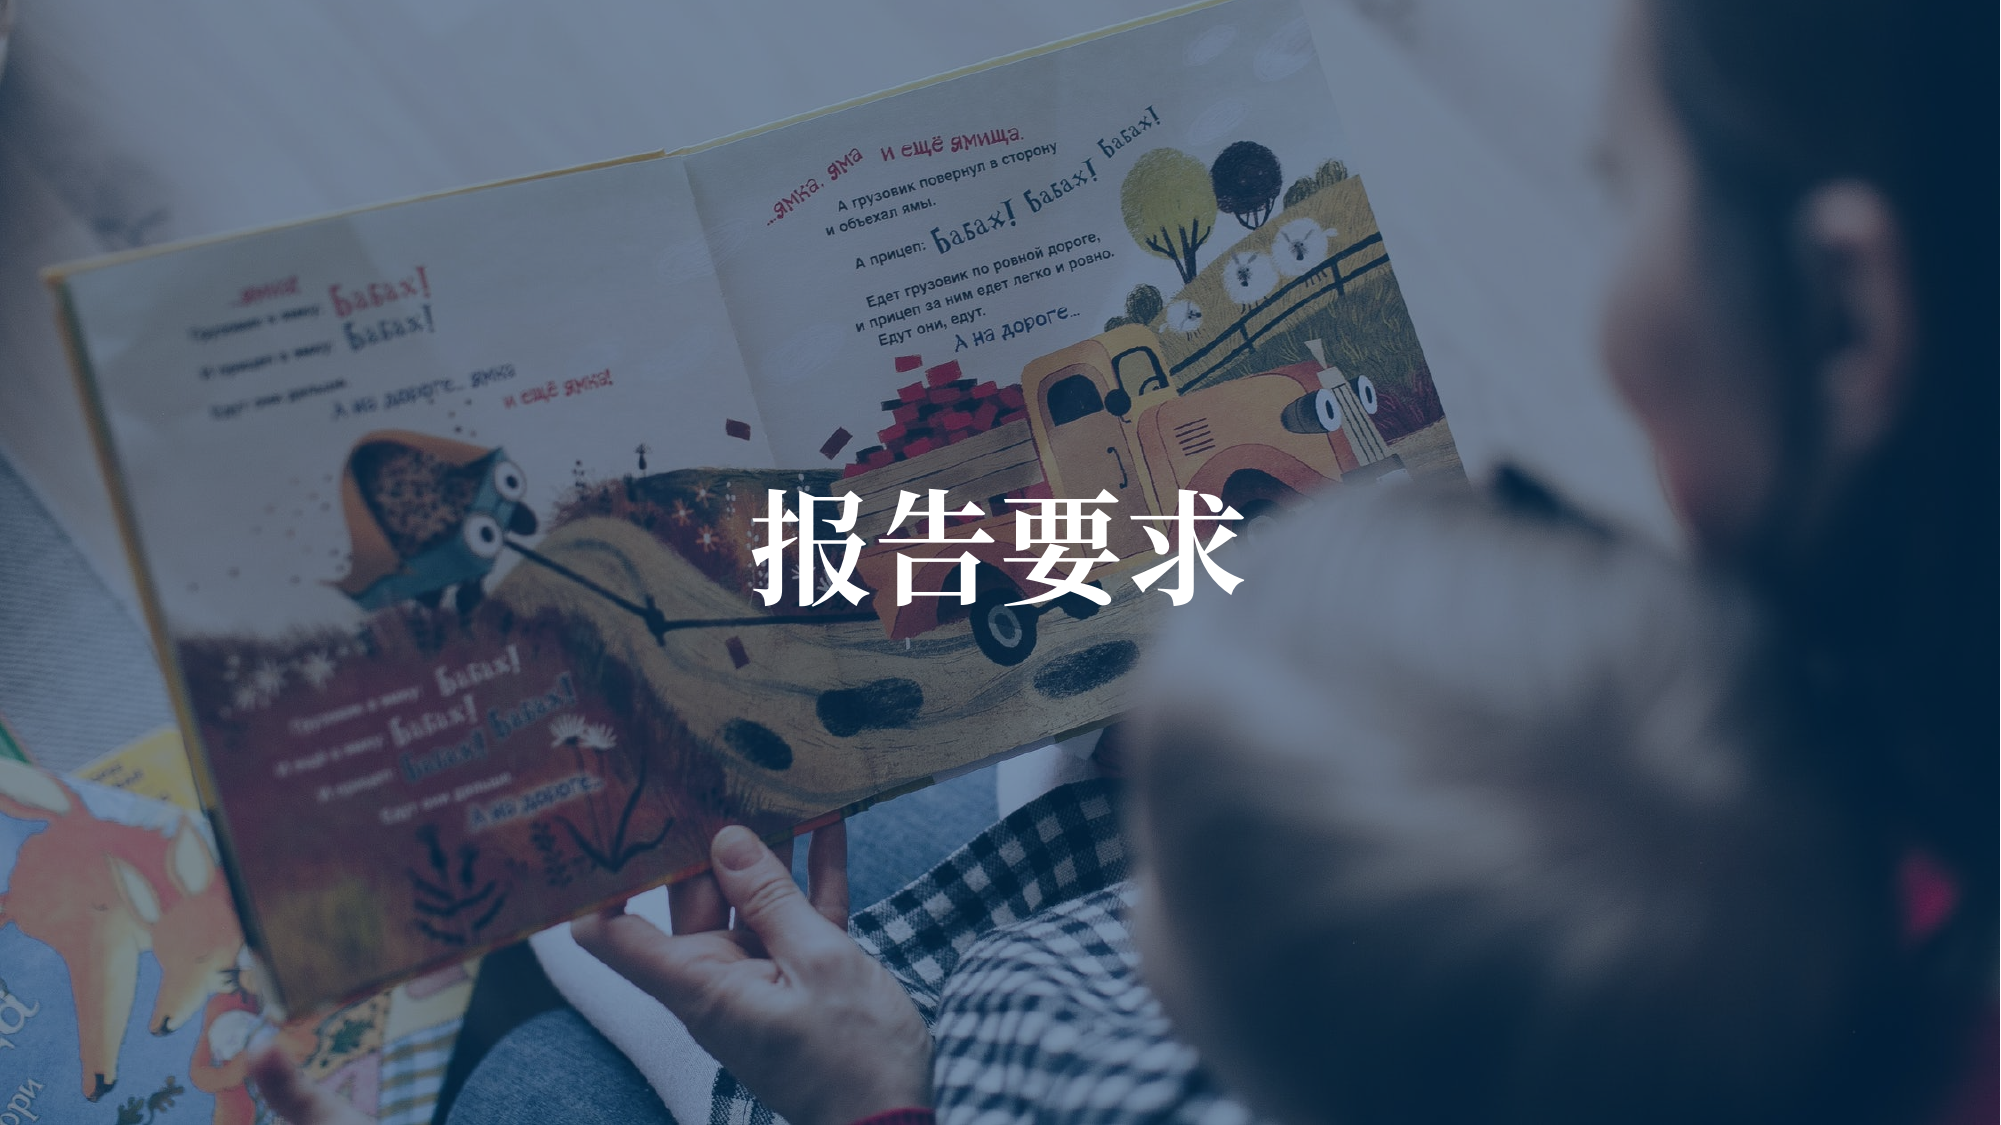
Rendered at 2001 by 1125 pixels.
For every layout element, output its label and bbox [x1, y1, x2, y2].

list [0, 0, 2000, 1125]
